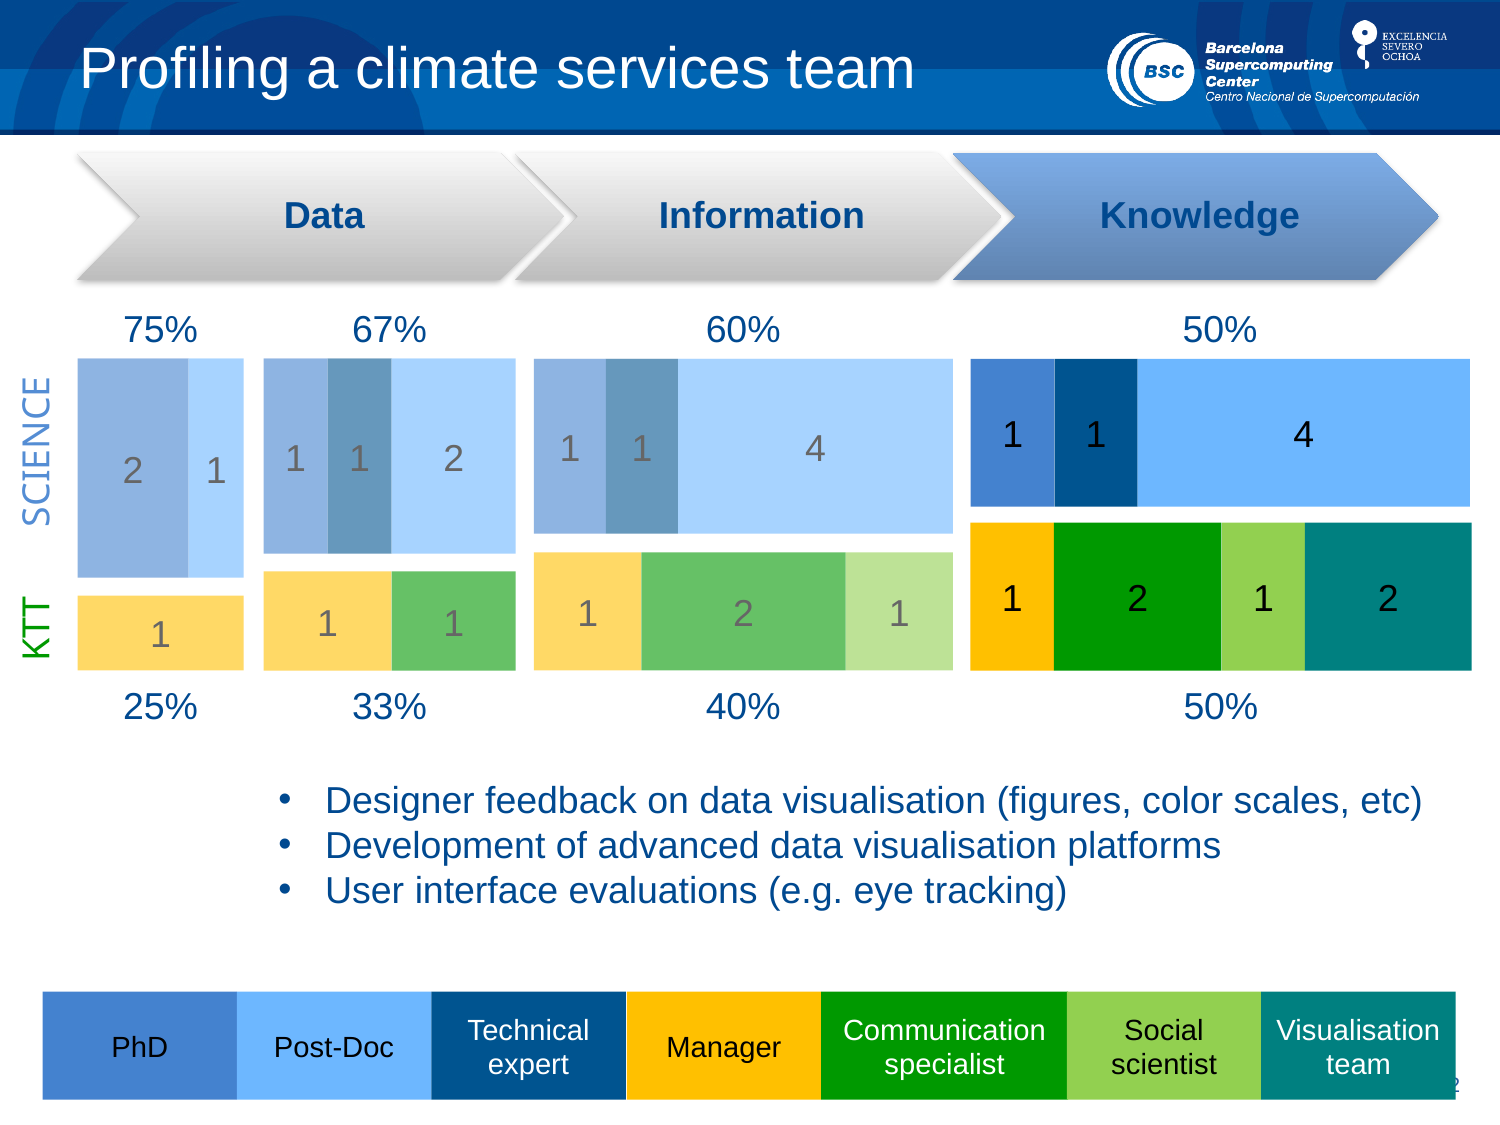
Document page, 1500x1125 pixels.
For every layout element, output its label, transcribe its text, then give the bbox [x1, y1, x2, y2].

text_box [263, 358, 517, 554]
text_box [263, 571, 517, 671]
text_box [533, 552, 954, 671]
text_box 50% [1168, 679, 1274, 735]
text_box SCIENCE [4, 361, 63, 542]
text_box 40% [691, 679, 796, 735]
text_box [533, 358, 954, 534]
text_box 60% [691, 297, 796, 357]
picture [0, 0, 1500, 135]
text_box 50% [1167, 297, 1273, 357]
text_box [63, 357, 955, 676]
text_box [77, 358, 244, 579]
title Profiling a climate services team [65, 23, 1081, 135]
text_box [970, 358, 1471, 507]
text_box 25% [108, 676, 213, 735]
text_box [76, 152, 1440, 281]
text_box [42, 991, 1456, 1100]
text_box KTT [4, 581, 65, 677]
text_box 33% [337, 679, 442, 735]
text_box 67% [337, 297, 442, 357]
text_box Designer feedback on data visualisation (figures, color scales, etc) Development of advanced data visualisation platforms User interface evaluations (e.g. eye tracking) [263, 769, 1500, 919]
text_box 75% [108, 297, 213, 357]
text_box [970, 522, 1473, 671]
